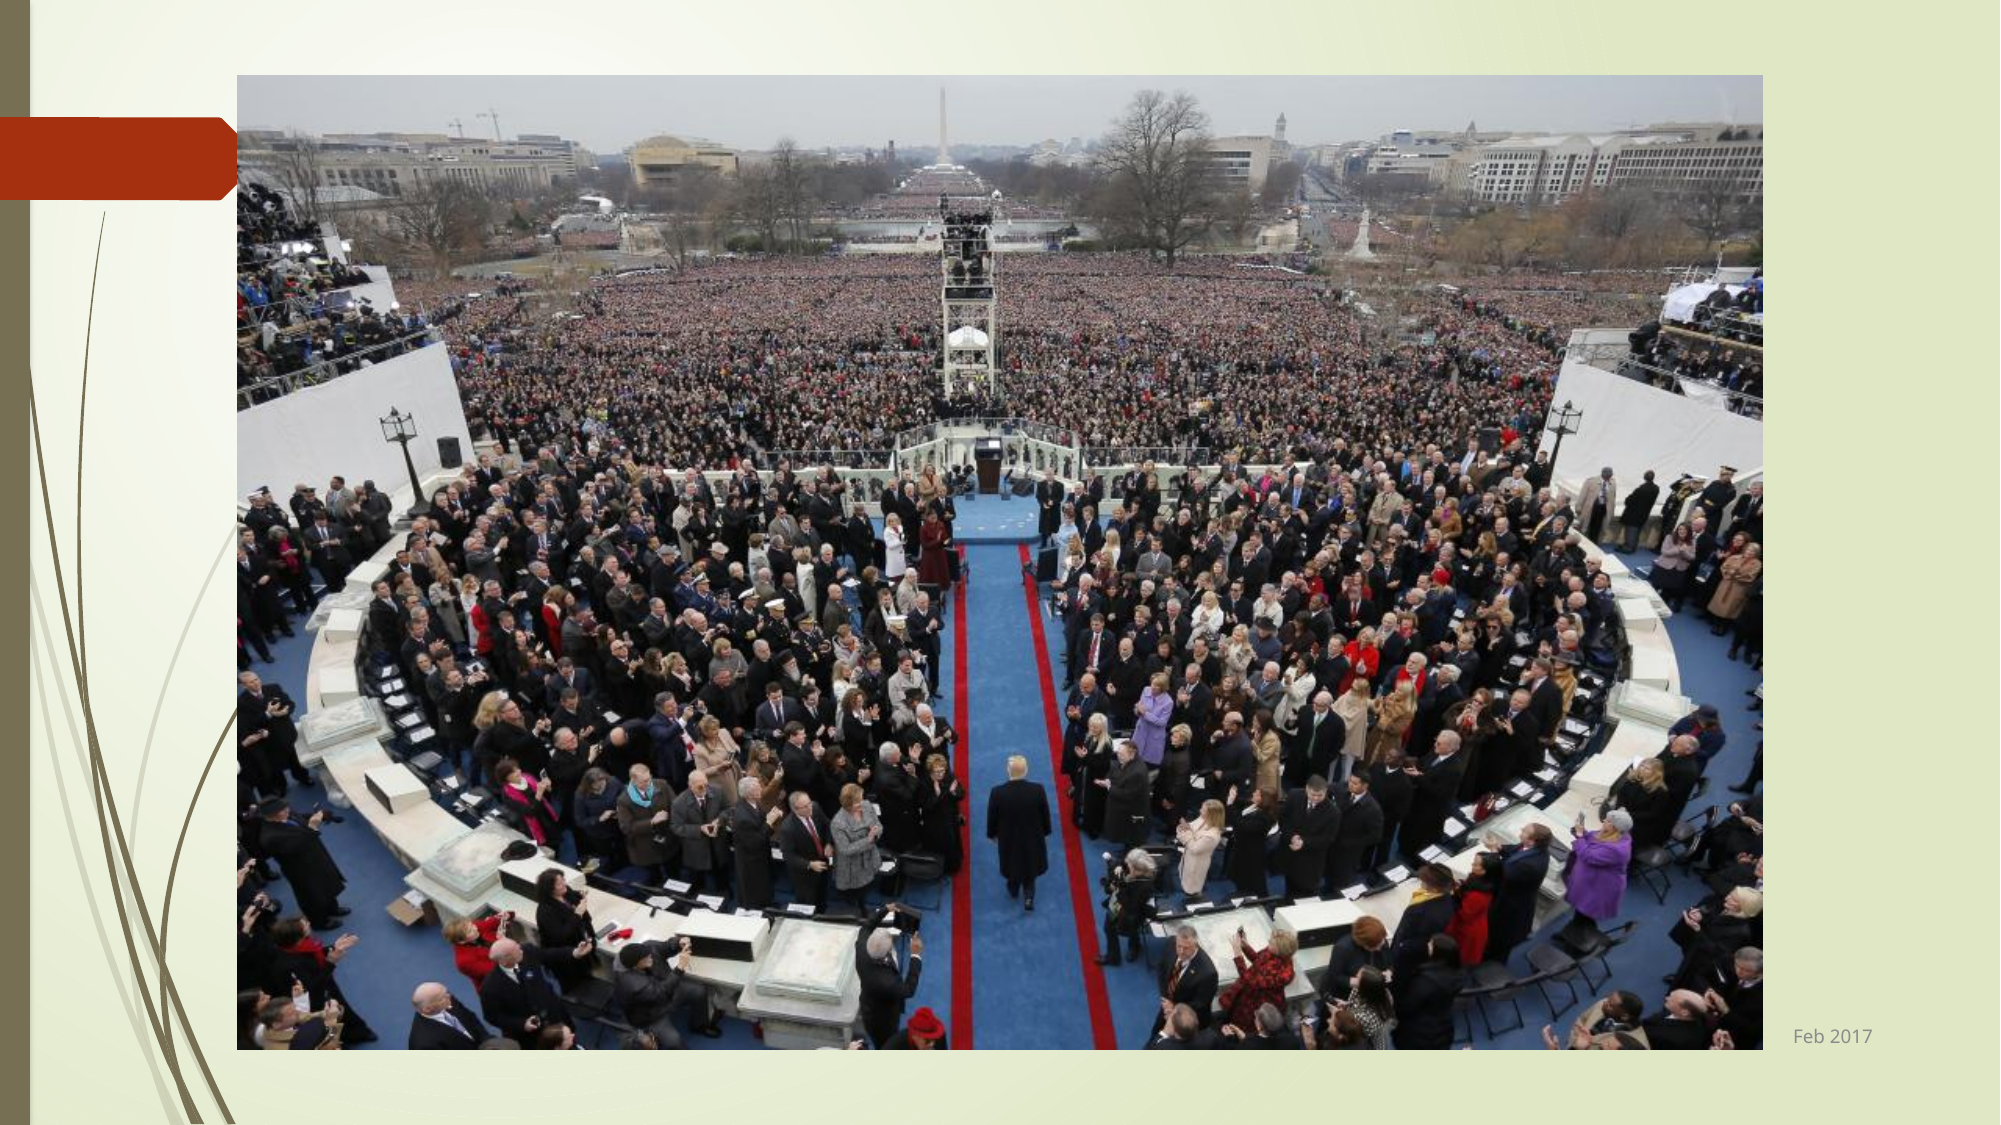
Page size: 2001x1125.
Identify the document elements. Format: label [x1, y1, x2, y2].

slide_number [1699, 1005, 1888, 1067]
picture [237, 75, 1763, 1050]
